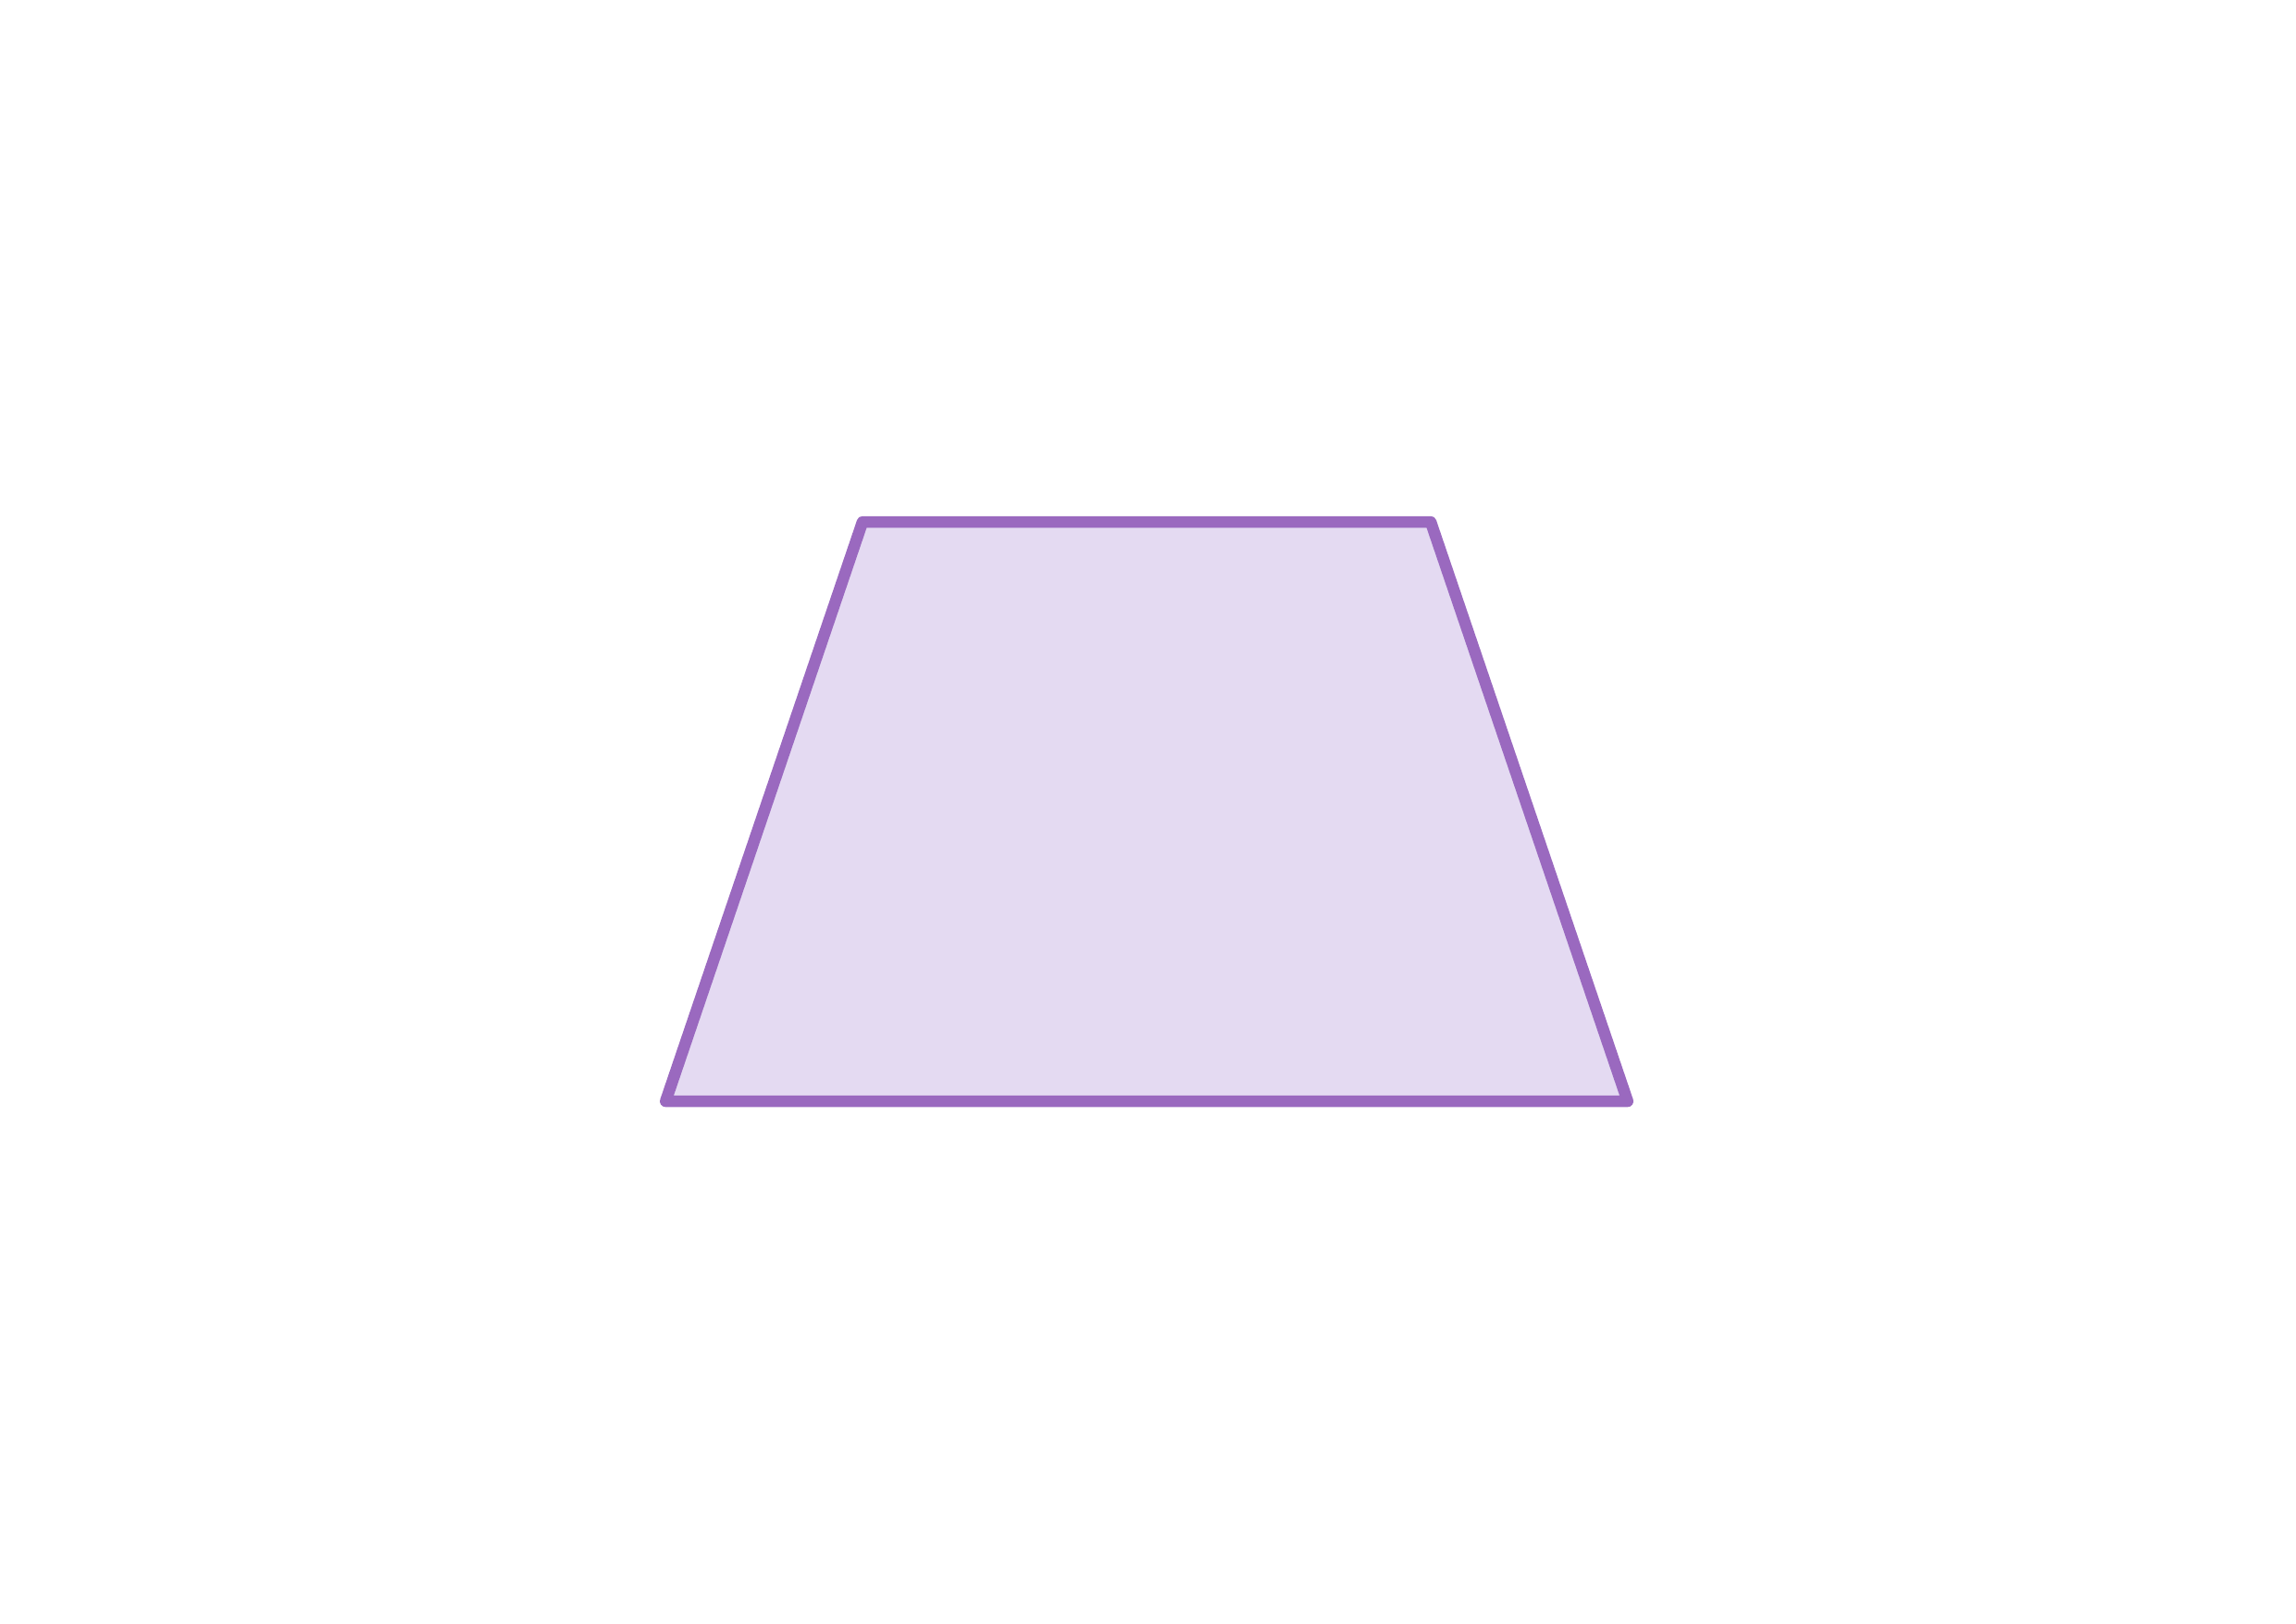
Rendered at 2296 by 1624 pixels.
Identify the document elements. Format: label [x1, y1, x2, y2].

text_box [664, 519, 1630, 1104]
